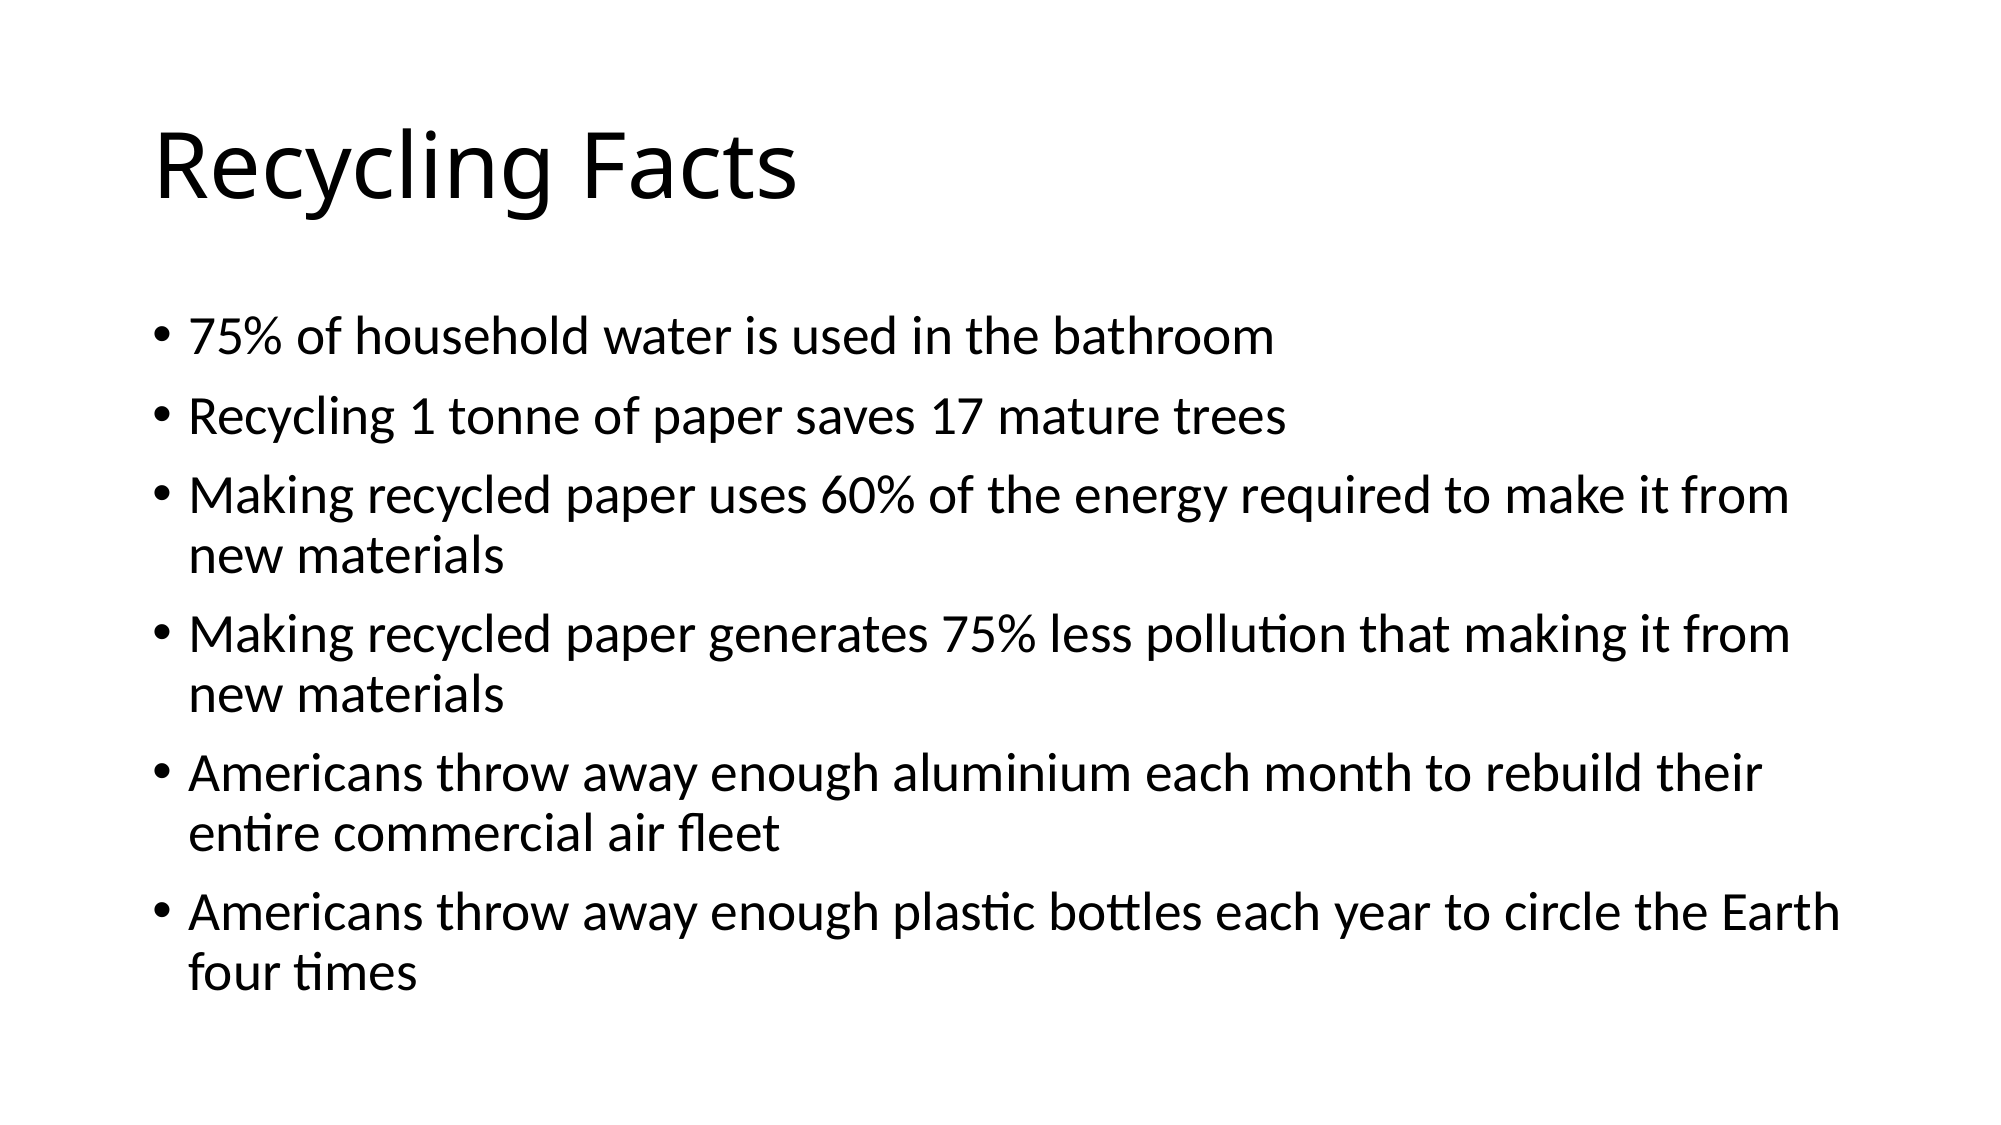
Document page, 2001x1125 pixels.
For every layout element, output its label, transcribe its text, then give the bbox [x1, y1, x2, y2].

title Recycling Facts [137, 59, 1863, 278]
list 75% of household water is used in the bathroom Recycling 1 tonne of paper saves 17 mature trees Making recycled paper uses 60% of the energy required to make it from new materials Making recycled paper generates 75% less pollution that making it from new materials Americans throw away enough aluminium each month to rebuild their entire commercial air fleet Americans throw away enough plastic bottles each year to circle the Earth four times [137, 299, 1863, 1014]
